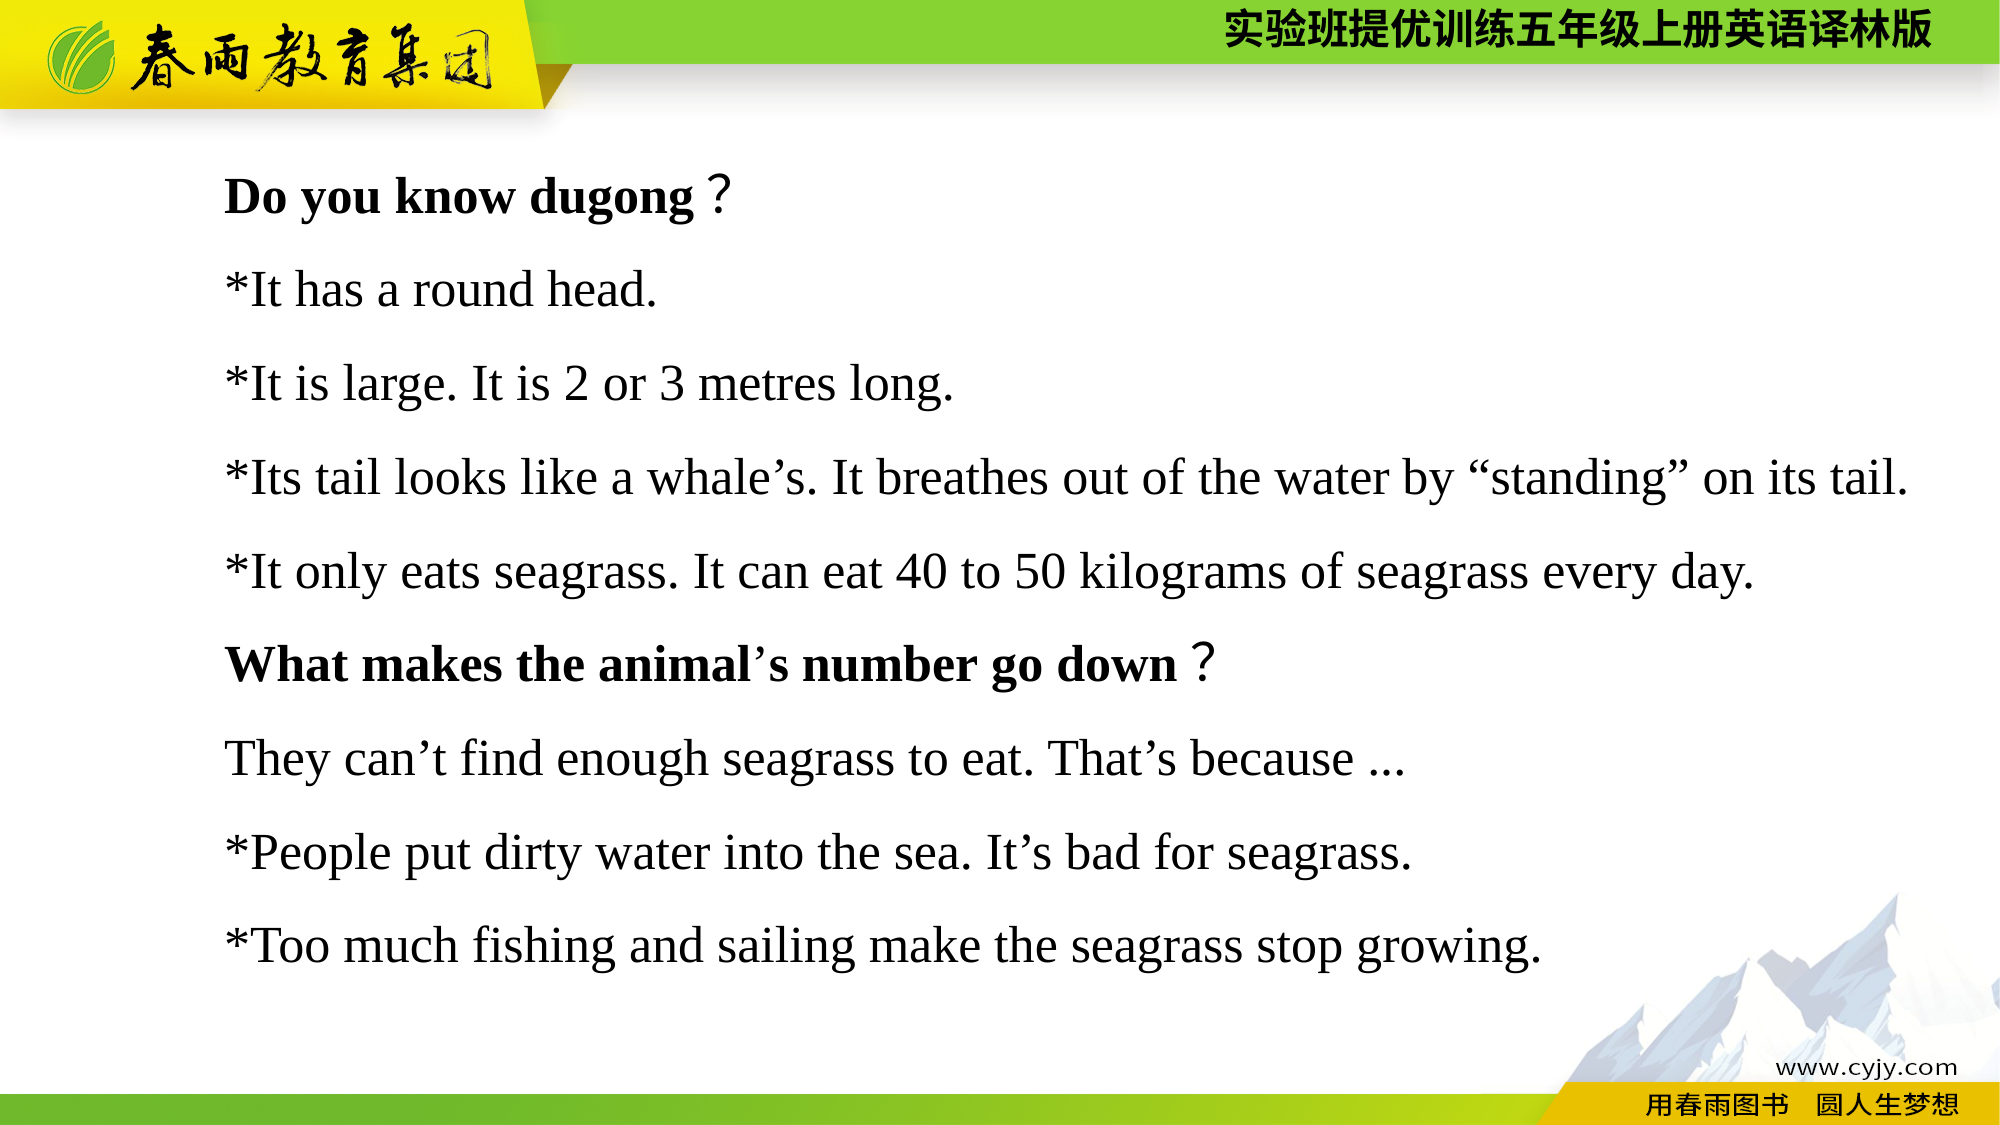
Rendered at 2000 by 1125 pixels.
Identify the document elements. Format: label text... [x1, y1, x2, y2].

picture [0, 0, 2000, 1125]
list Do you know dugong？ *It has a round head. *It is large. It is 2 or 3 metres long. *Its tail looks like a whale’s. It breathes out of the water by “standing” on its tail. *It only eats seagrass. It can eat 40 to 50 kilograms of seagrass every day. What makes the animal’s number go down？ They can’t find enough seagrass to eat. That’s because ... *People put dirty water into the sea. It’s bad for seagrass. *Too much fishing and sailing make the seagrass stop growing. [59, 122, 1944, 979]
